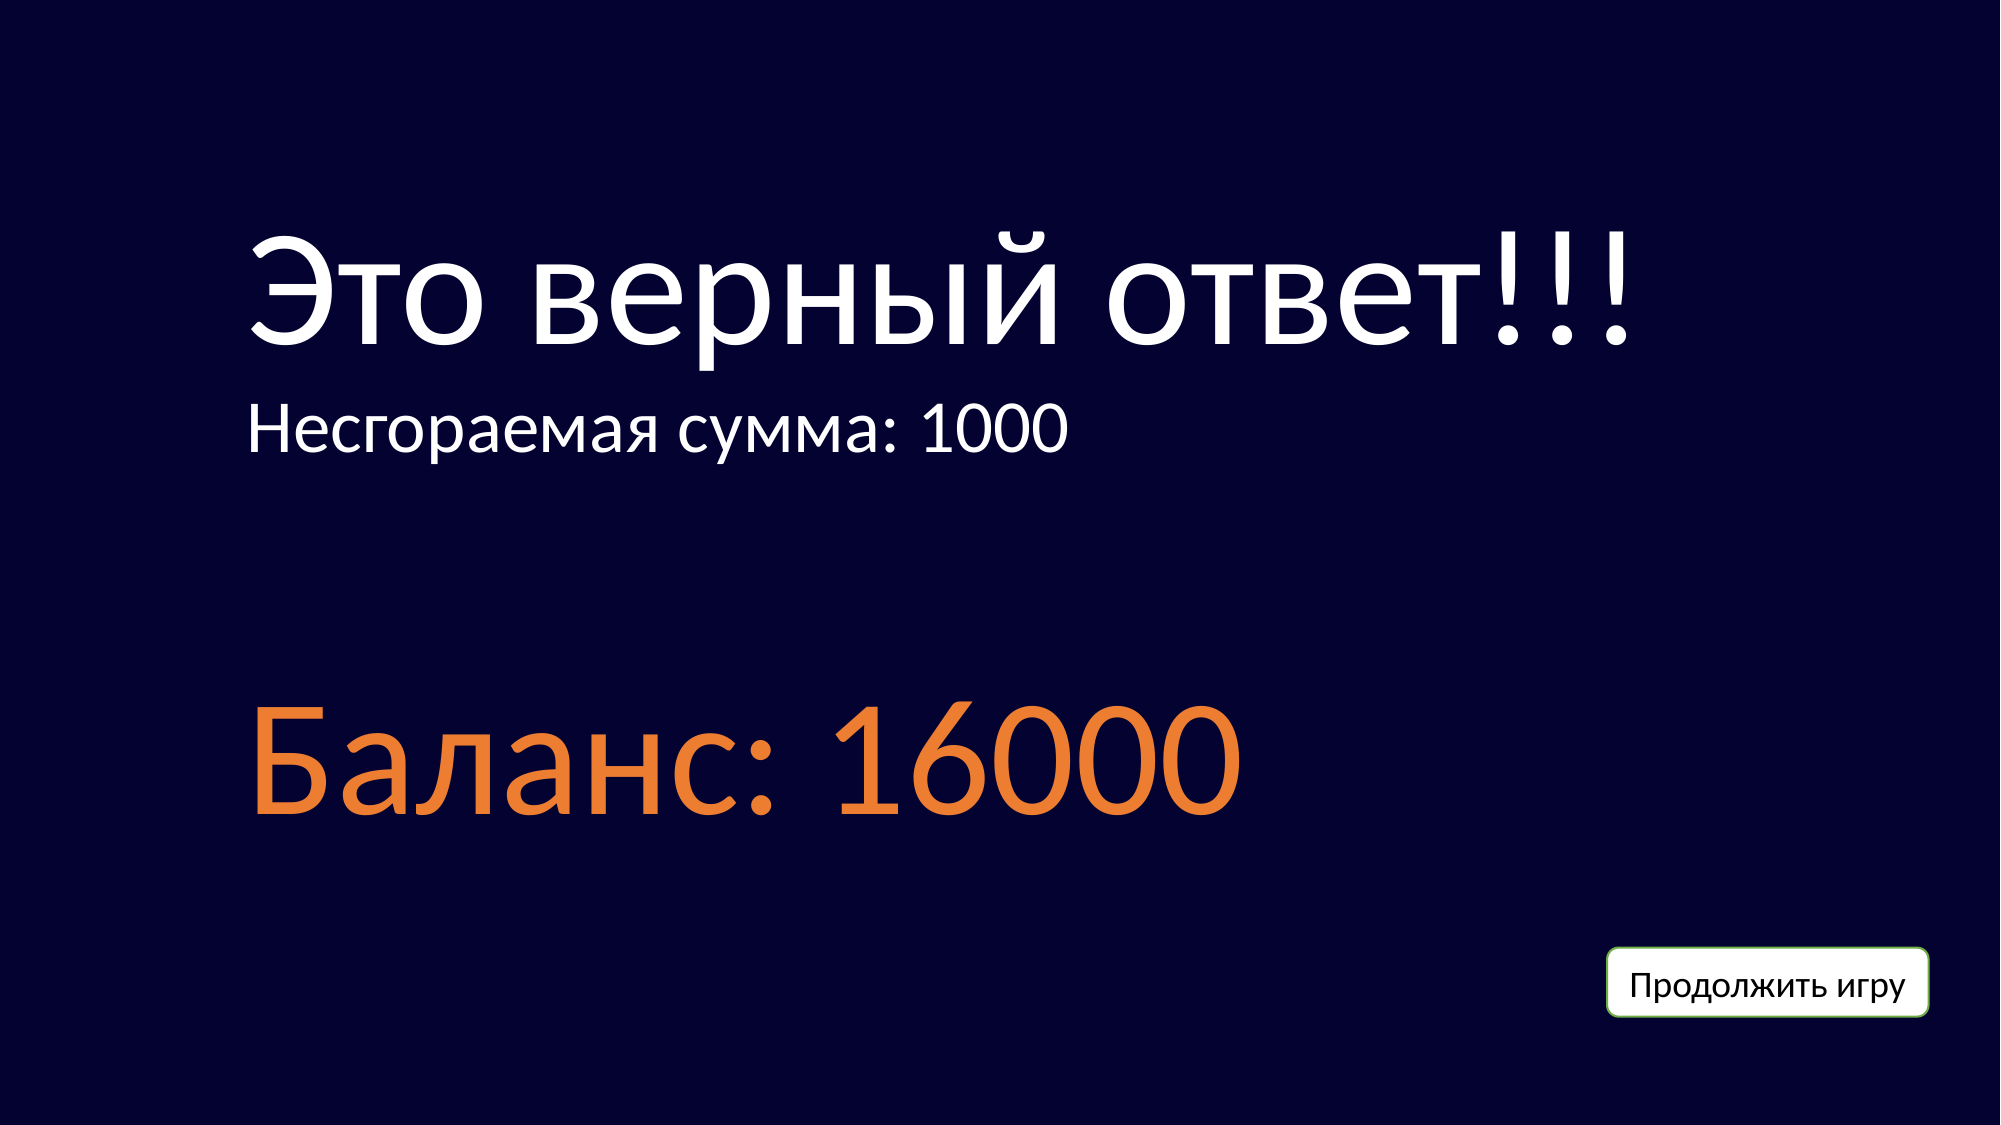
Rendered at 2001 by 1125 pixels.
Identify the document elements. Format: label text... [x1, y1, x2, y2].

text_box Это верный ответ!!! Несгораемая сумма: 1000 Баланс: 16000 [231, 170, 1816, 1055]
text_box Продолжить игру [1606, 946, 1930, 1018]
